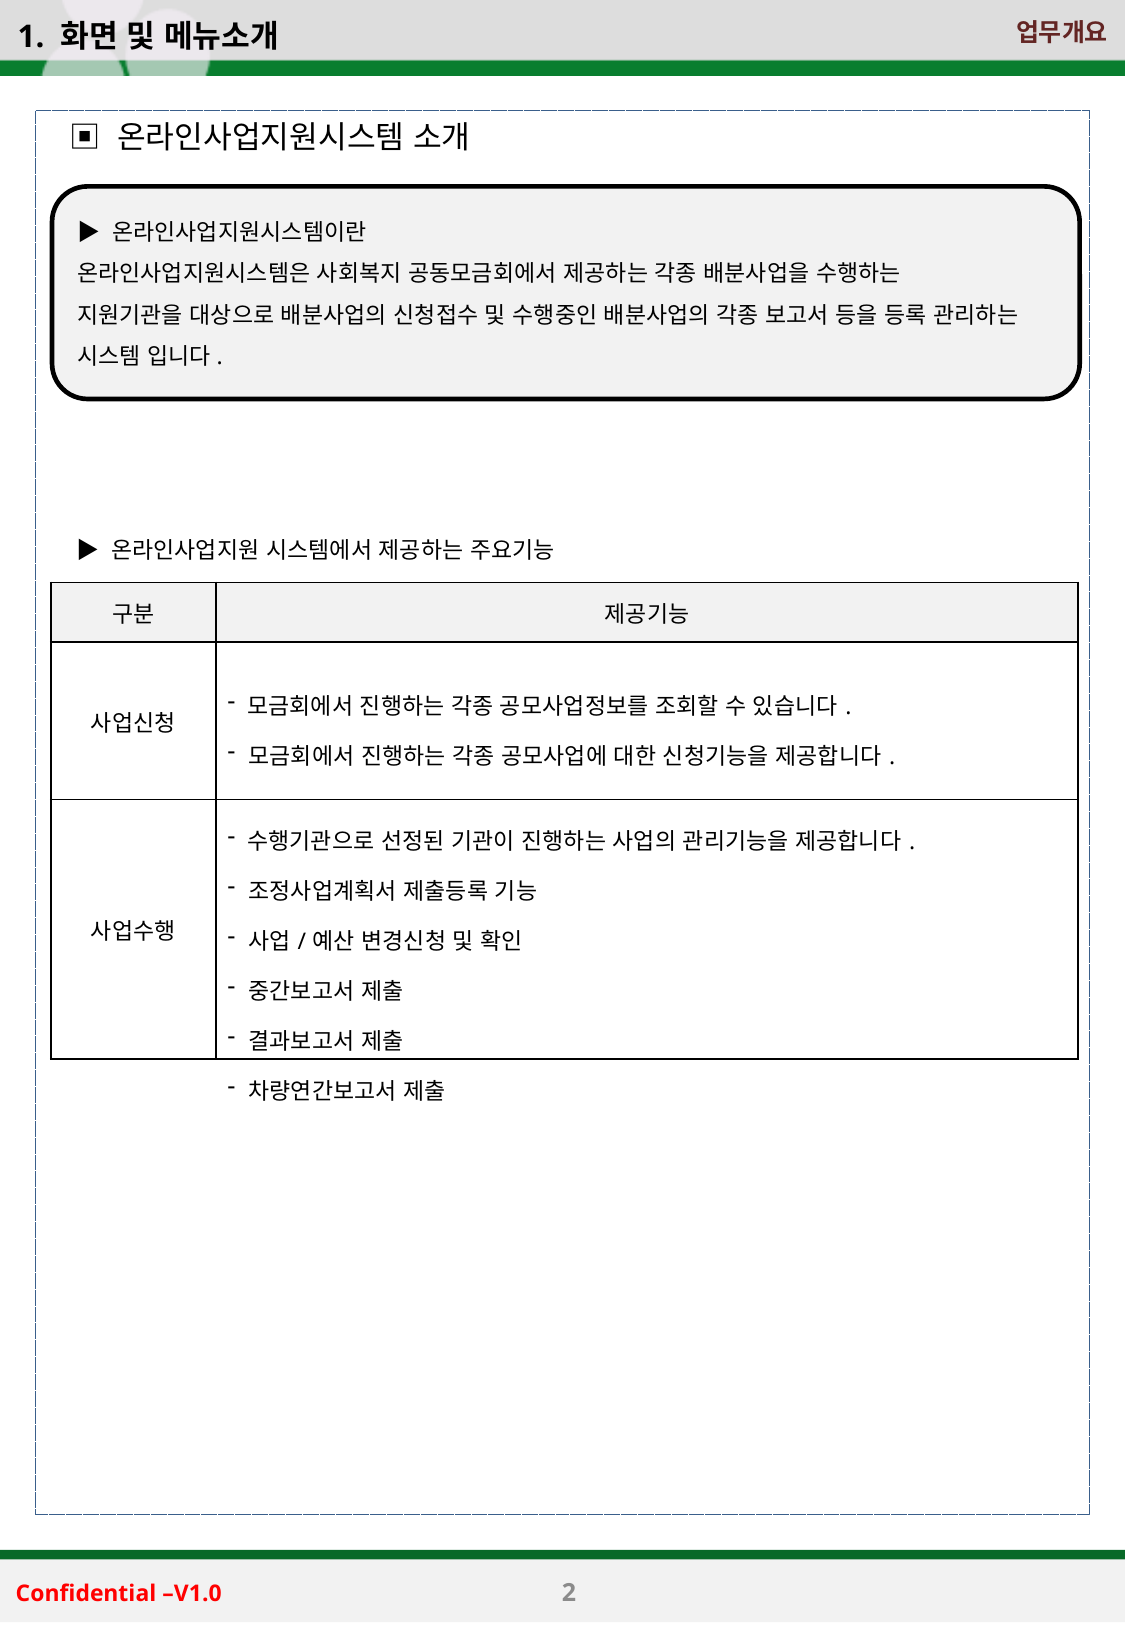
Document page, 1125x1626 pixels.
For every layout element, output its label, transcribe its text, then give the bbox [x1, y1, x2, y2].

table_header 제공기능 [217, 583, 1077, 641]
text_box ▶ 온라인사업지원 시스템에서 제공하는 주요기능 [60, 513, 1025, 571]
table_cell 수행기관으로 선정된 기관이 진행하는 사업의 관리기능을 제공합니다. 조정사업계획서 제출등록 기능 사업/예산 변경신청 및 확인 중간보고서 제출 결과보고서 제출 차량연간보고서 제출 [217, 800, 1077, 1058]
table_cell 사업수행 [52, 800, 215, 1058]
table_header 구분 [52, 583, 215, 641]
text_box ▶ 온라인사업지원시스템이란 온라인사업지원시스템은 사회복지 공동모금회에서 제공하는 각종 배분사업을 수행하는 지원기관을 대상으로 배분사업의 신청접수 및 수행중인 배분사업의 각종 보고서 등을 등록 관리하는 시스템 입니다. [49, 184, 1082, 402]
table_cell 모금회에서 진행하는 각종 공모사업정보를 조회할 수 있습니다. 모금회에서 진행하는 각종 공모사업에 대한 신청기능을 제공합니다. [217, 643, 1077, 799]
slide_number 2 [509, 1567, 628, 1619]
picture [0, 0, 1125, 76]
text_box ▣ 온라인사업지원시스템 소개 [57, 111, 483, 161]
title 1. 화면 및 메뉴소개 [1, 0, 657, 70]
table_cell 사업신청 [52, 643, 215, 799]
